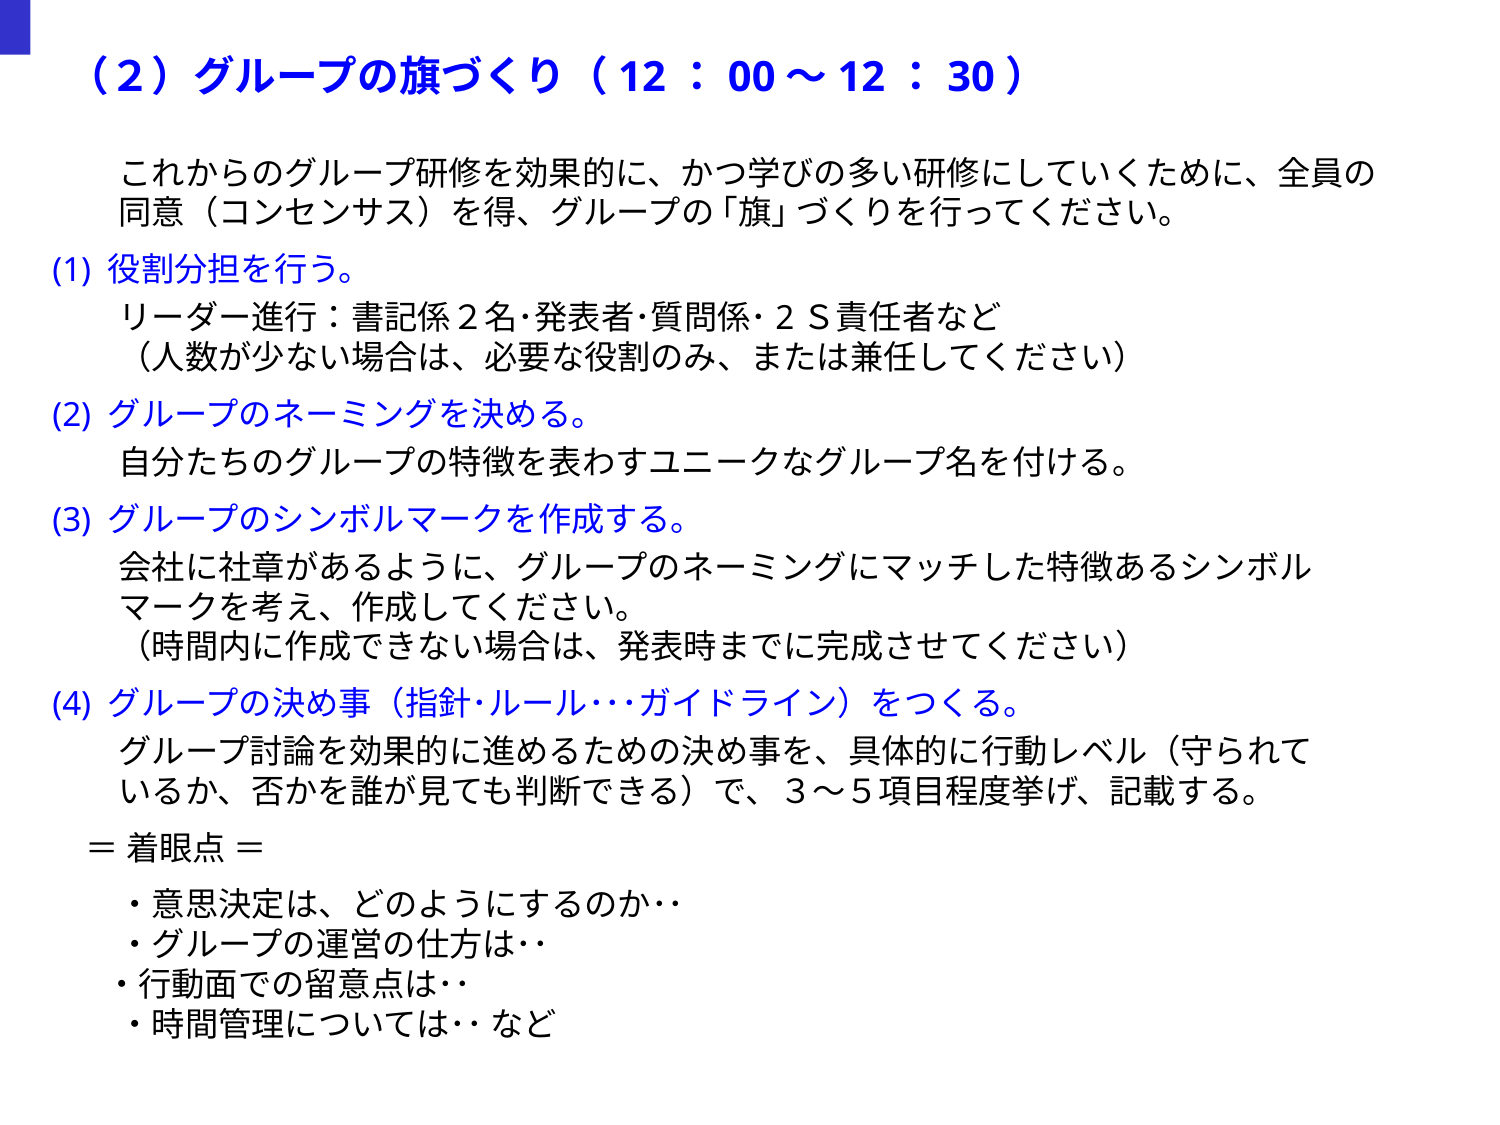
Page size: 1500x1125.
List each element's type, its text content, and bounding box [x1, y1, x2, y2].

text_box これからのグループ研修を効果的に、かつ学びの多い研修にしていくために、全員の 同意（コンセンサス）を得、グループの ｢旗｣ づくりを行ってください。 (1) 役割分担を行う。 リーダー進行：書記係２名･発表者･質問係･2Ｓ責任者など （人数が少ない場合は、必要な役割のみ、または兼任してください） (2) グループのネーミングを決める。 自分たちのグループの特徴を表わすユニークなグループ名を付ける。 (3) グループのシンボルマークを作成する。 会社に社章があるように、グループのネーミングにマッチした特徴あるシンボル マークを考え、作成してください。 （時間内に作成できない場合は、発表時までに完成させてください） (4) グループの決め事（指針･ルール･･･ガイドライン）をつくる。 グループ討論を効果的に進めるための決め事を、具体的に行動レベル（守られて いるか、否かを誰が見ても判断できる）で、３～５項目程度挙げ、記載する。 ＝ 着眼点 ＝ ・意思決定は、どのようにするのか･･ ・グループの運営の仕方は･･ ・行動面での留意点は･･ ・時間管理については･･ など [37, 144, 1500, 1108]
text_box （２）グループの旗づくり（12：00～12：30） [53, 42, 1258, 108]
text_box [0, 0, 31, 55]
